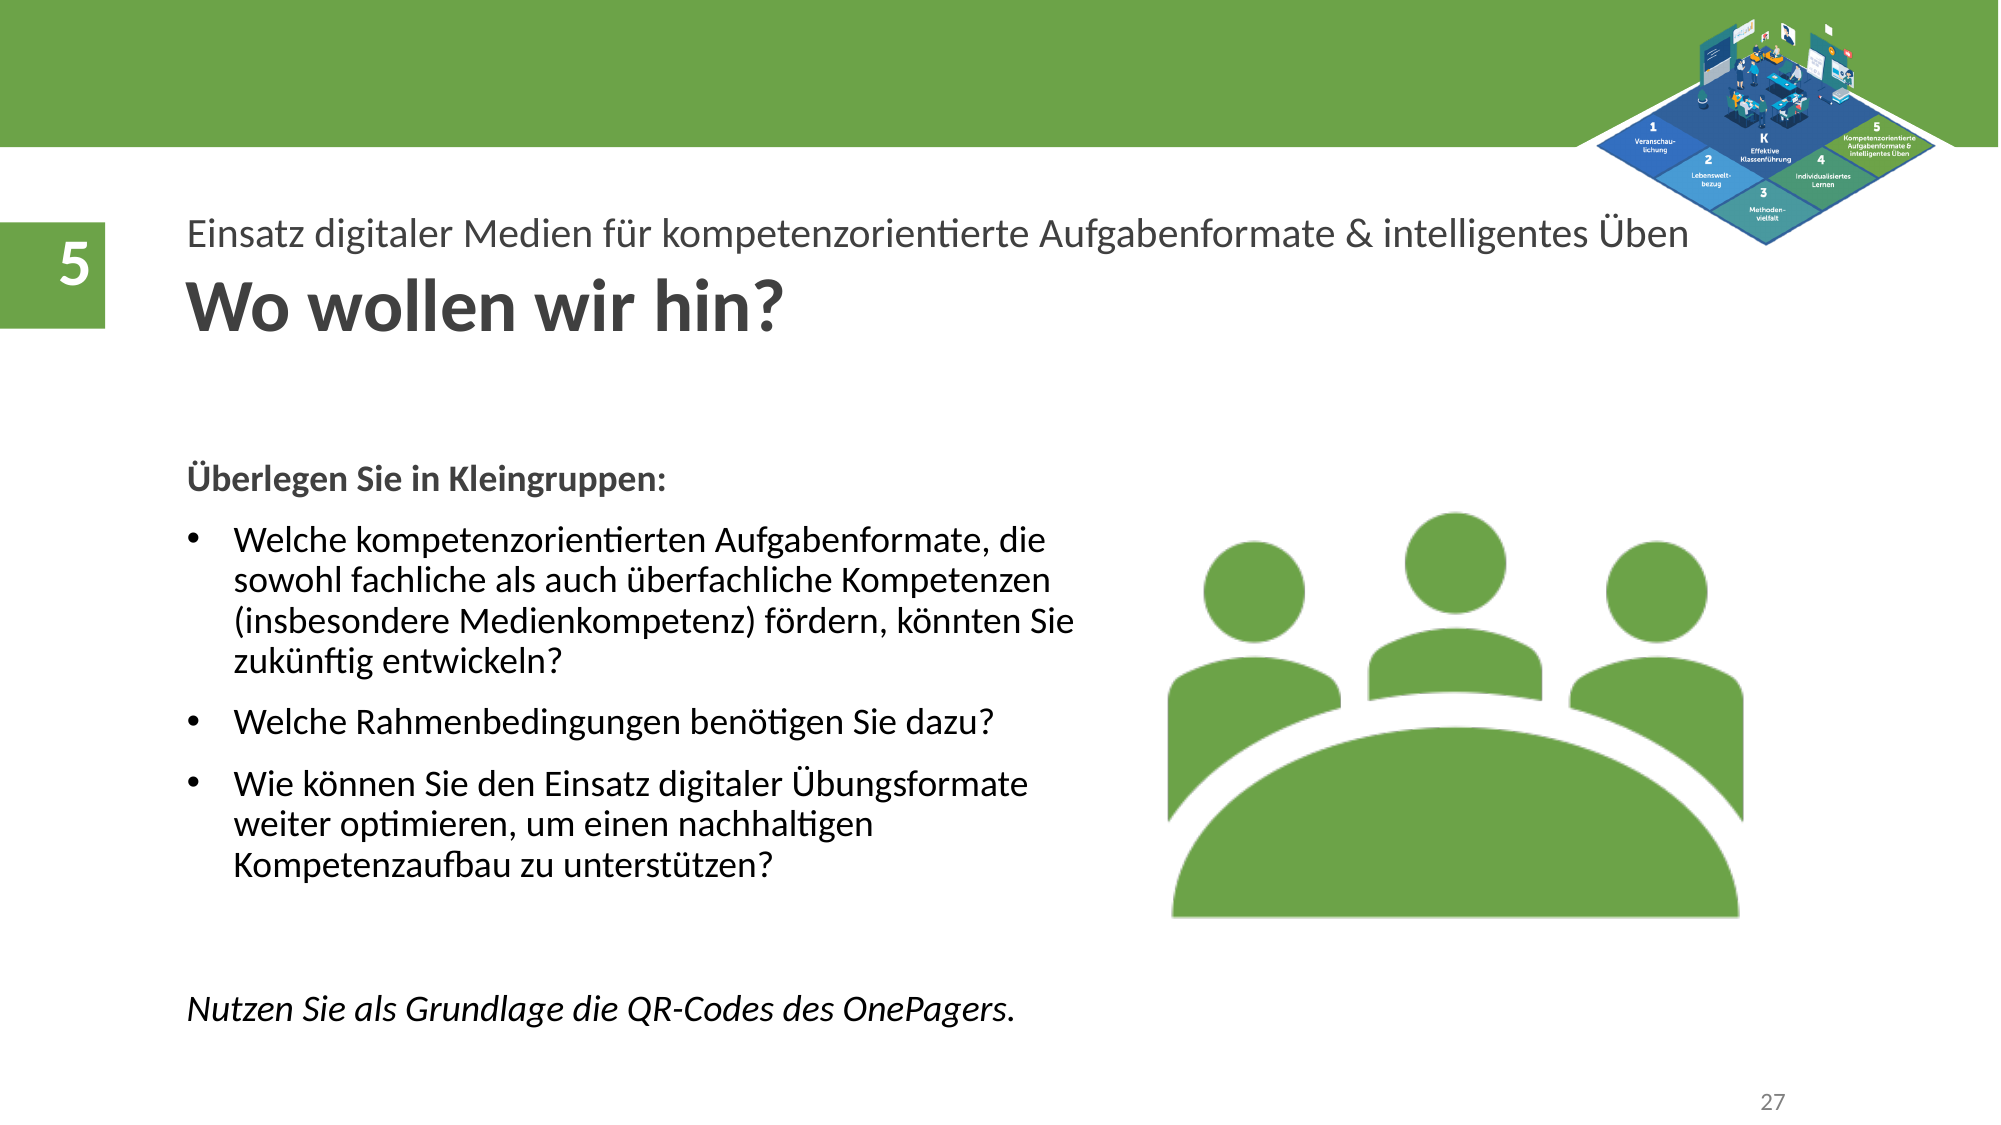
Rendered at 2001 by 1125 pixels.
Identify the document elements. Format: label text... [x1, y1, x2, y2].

slide_number 27 [1350, 1075, 1801, 1125]
list Einsatz digitaler Medien für kompetenzorientierte Aufgabenformate & intelligentes Üben [171, 180, 1739, 264]
text_box Nutzen Sie als Grundlage die QR-Codes des OnePagers. [171, 976, 1111, 1037]
list Wo wollen wir hin? [170, 272, 1901, 356]
list Überlegen Sie in Kleingruppen: Welche kompetenzorientierten Aufgabenformate, die sowohl fachliche als auch überfachliche Kompetenzen (insbesondere Medienkompetenz) fördern, könnten Sie zukünftig entwickeln? Welche Rahmenbedingungen benötigen Sie dazu? Wie können Sie den Einsatz digitaler Übungsformate weiter optimieren, um einen nachhaltigen Kompetenzaufbau zu unterstützen? [171, 446, 1111, 976]
picture [1111, 370, 1801, 1061]
picture [1589, 12, 1942, 249]
